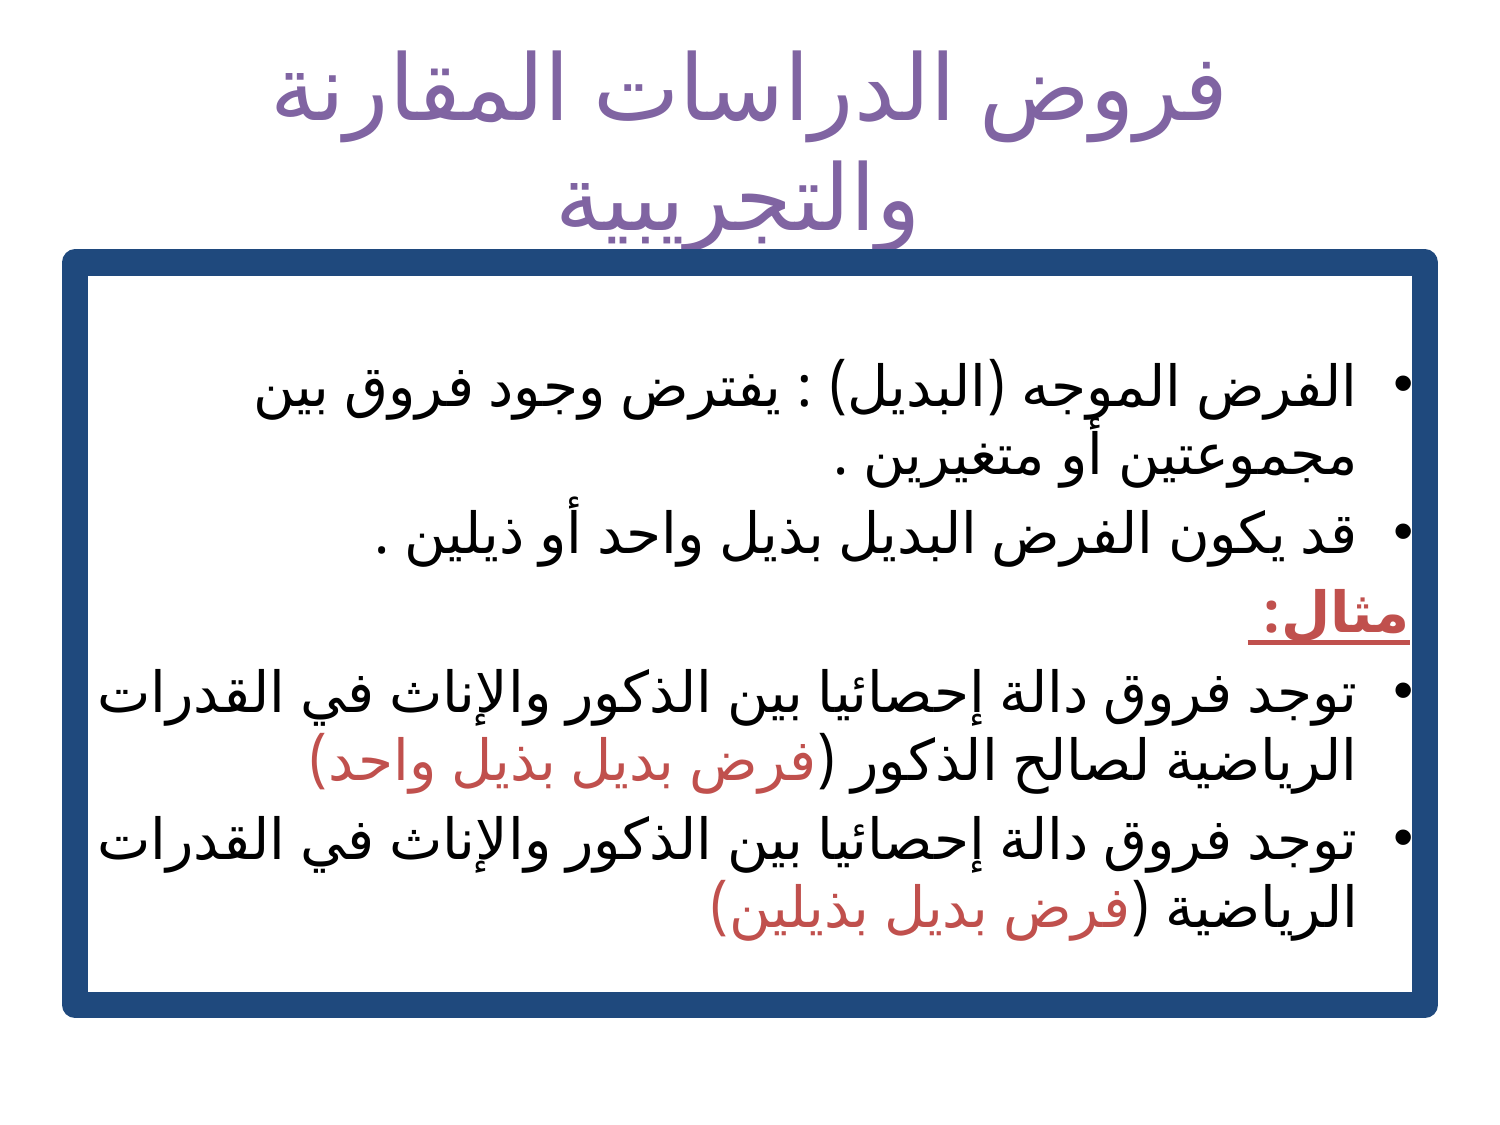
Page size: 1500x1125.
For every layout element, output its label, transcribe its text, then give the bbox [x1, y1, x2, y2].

title فروض الدراسات المقارنة والتجريبية [75, 45, 1425, 233]
list الفرض الموجه (البديل) : يفترض وجود فروق بين مجموعتين أو متغيرين . قد يكون الفرض البديل بذيل واحد أو ذيلين . مثال: توجد فروق دالة إحصائيا بين الذكور والإناث في القدرات الرياضية لصالح الذكور (فرض بديل بذيل واحد) توجد فروق دالة إحصائيا بين الذكور والإناث في القدرات الرياضية (فرض بديل بذيلين) [75, 262, 1425, 1005]
